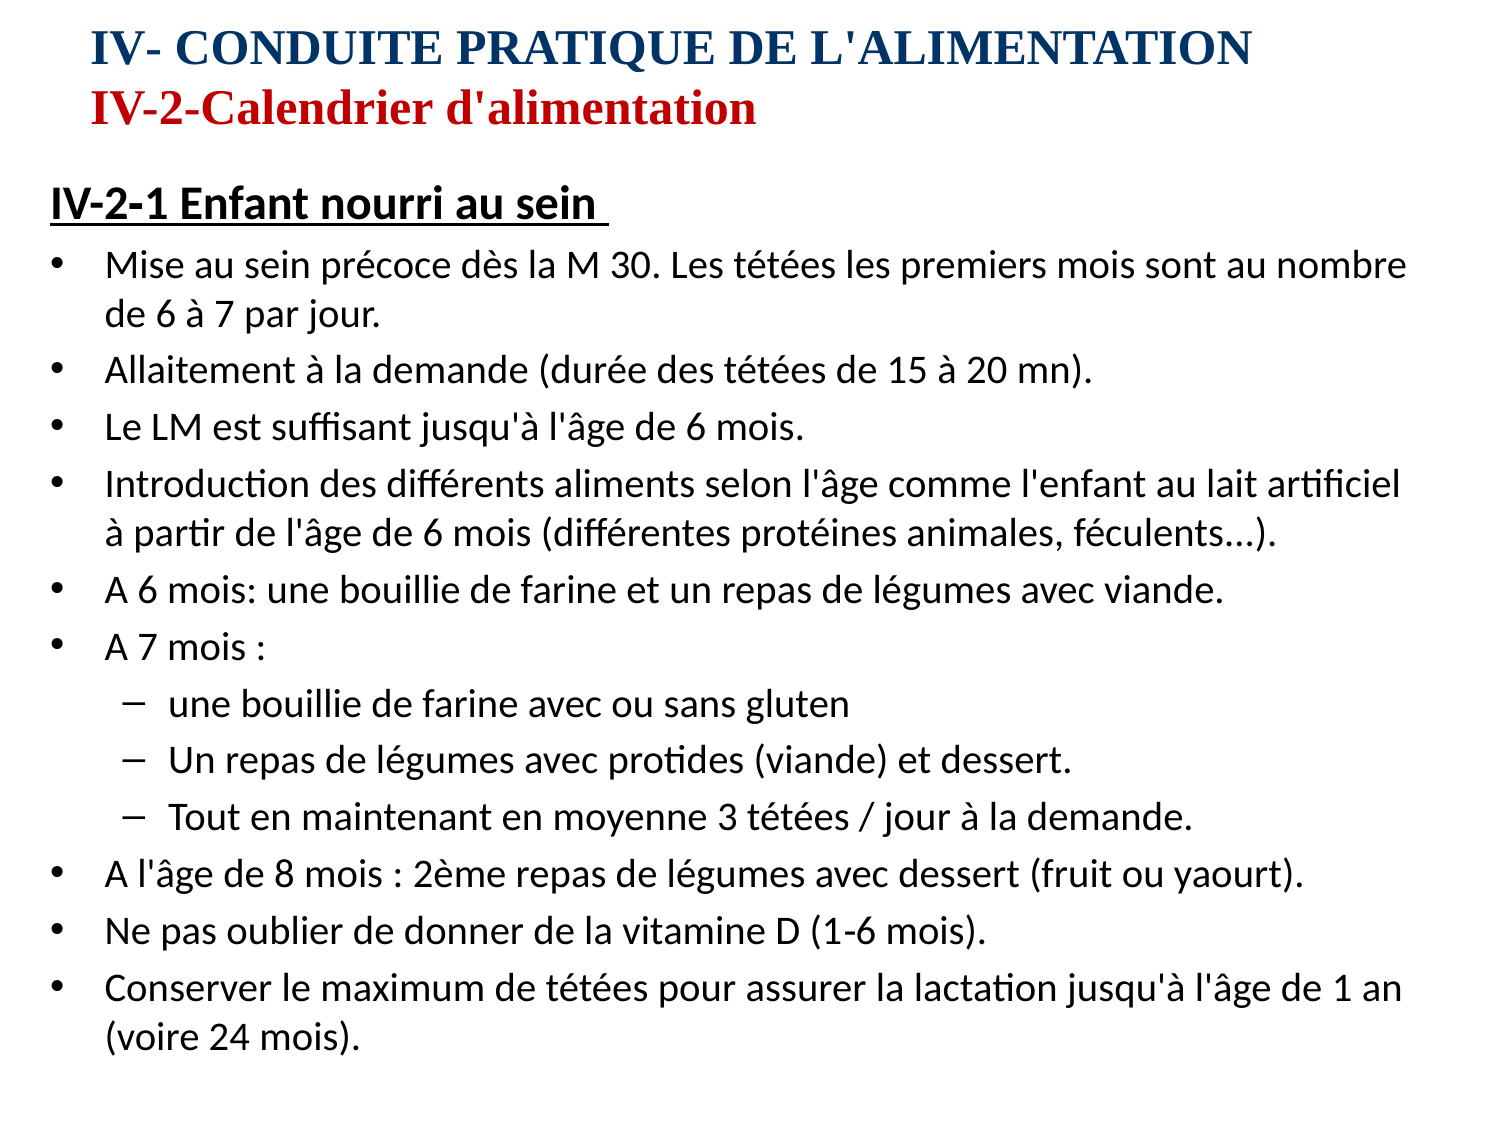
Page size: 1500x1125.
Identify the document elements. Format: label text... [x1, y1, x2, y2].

list IV-2‑1 Enfant nourri au sein Mise au sein précoce dès la M 30. Les tétées les premiers mois sont au nombre de 6 à 7 par jour. Allaitement à la demande (durée des tétées de 15 à 20 mn). Le LM est suffisant jusqu'à l'âge de 6 mois. Introduction des différents aliments selon l'âge comme l'enfant au lait artificiel à partir de l'âge de 6 mois (différentes protéines animales, féculents...). A 6 mois: une bouillie de farine et un repas de légumes avec viande. A 7 mois : une bouillie de farine avec ou sans gluten Un repas de légumes avec protides (viande) et dessert. Tout en maintenant en moyenne 3 tétées / jour à la demande. A l'âge de 8 mois : 2ème repas de légumes avec dessert (fruit ou yaourt). Ne pas oublier de donner de la vitamine D (1‑6 mois). Conserver le maximum de tétées pour assurer la lactation jusqu'à l'âge de 1 an (voire 24 mois). [34, 163, 1442, 1067]
title IV‑ CONDUITE PRATIQUE DE L'ALIMENTATION IV-2‑Calendrier d'alimentation [0, 58, 1351, 212]
